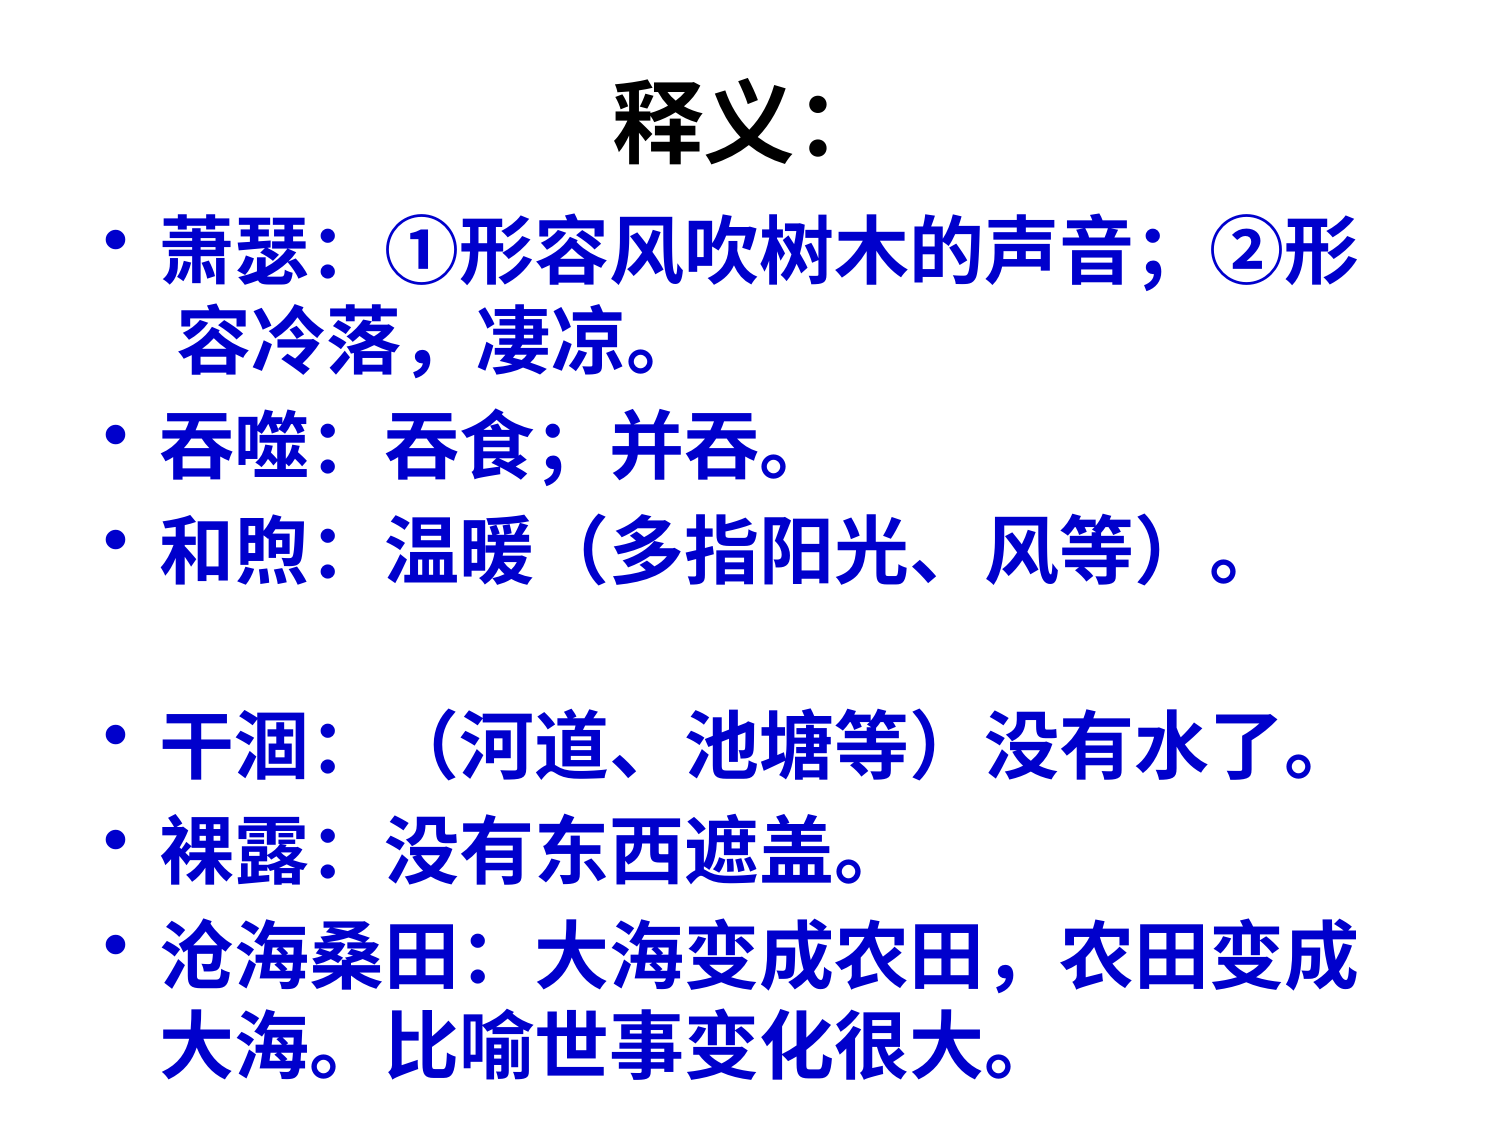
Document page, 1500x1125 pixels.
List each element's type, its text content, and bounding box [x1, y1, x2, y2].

title 释义： [112, 42, 1388, 196]
list 萧瑟：①形容风吹树木的声音；②形 容冷落，凄凉。 吞噬：吞食；并吞。 和煦：温暖（多指阳光、风等）。 干涸：（河道、池塘等）没有水了。 裸露：没有东西遮盖。 沧海桑田：大海变成农田，农田变成大海。比喻世事变化很大。 [88, 196, 1388, 1059]
